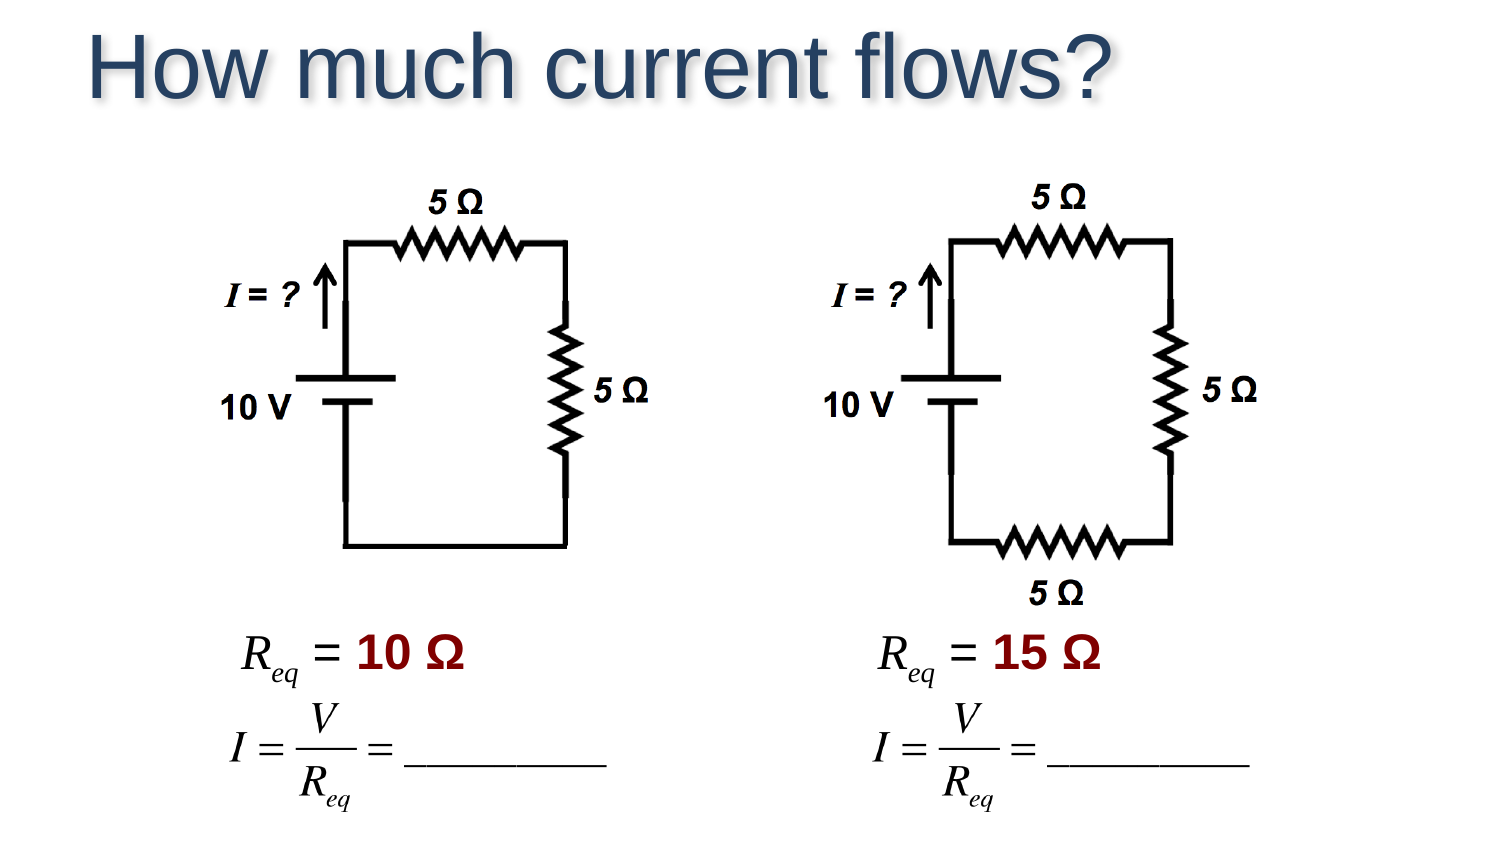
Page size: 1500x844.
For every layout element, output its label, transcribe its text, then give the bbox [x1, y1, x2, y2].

picture [872, 697, 1250, 814]
picture [217, 169, 1262, 615]
picture [229, 697, 608, 814]
text_box Req = 10 Ω [226, 624, 717, 696]
text_box Req = 15 Ω [862, 598, 1353, 696]
text_box How much current flows? [70, 0, 1459, 206]
